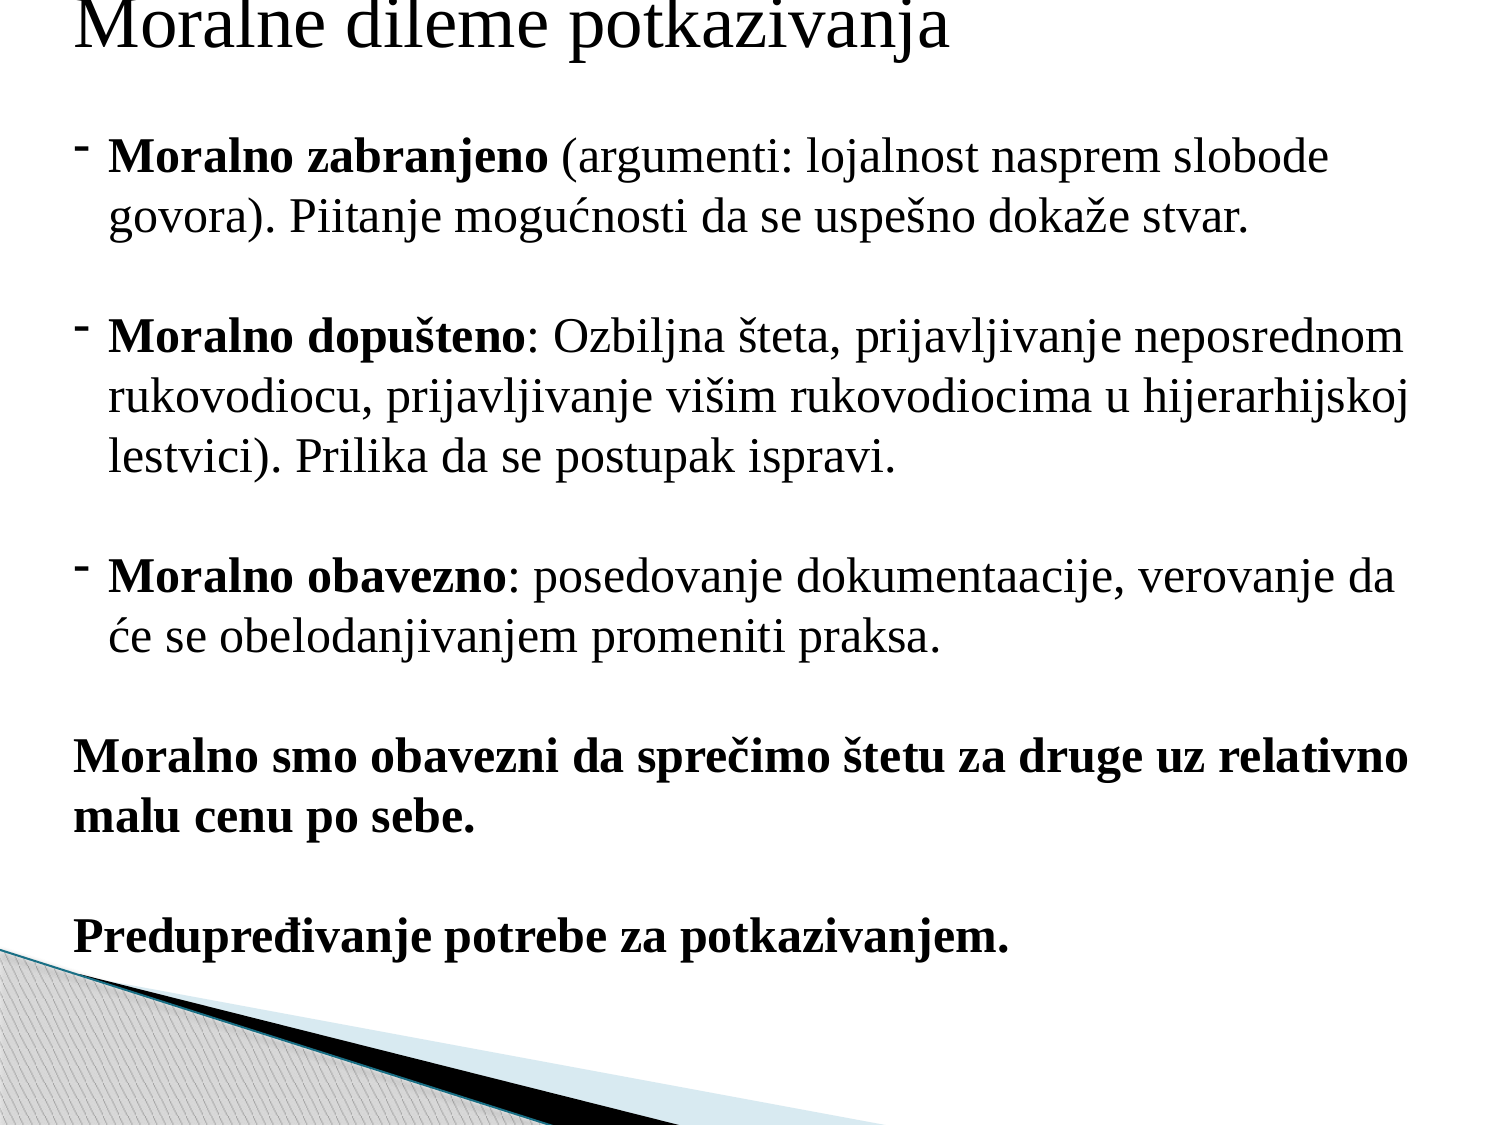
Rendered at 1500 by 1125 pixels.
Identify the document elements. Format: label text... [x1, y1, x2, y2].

text_box Moralne dileme potkazivanja Moralno zabranjeno (argumenti: lojalnost nasprem slobode govora). Piitanje mogućnosti da se uspešno dokaže stvar. Moralno dopušteno: Ozbiljna šteta, prijavljivanje neposrednom rukovodiocu, prijavljivanje višim rukovodiocima u hijerarhijskoj lestvici). Prilika da se postupak ispravi. Moralno obavezno: posedovanje dokumentaacije, verovanje da će se obelodanjivanjem promeniti praksa. Moralno smo obavezni da sprečimo štetu za druge uz relativno malu cenu po sebe. Predupređivanje potrebe za potkazivanjem. [58, 0, 1442, 1125]
